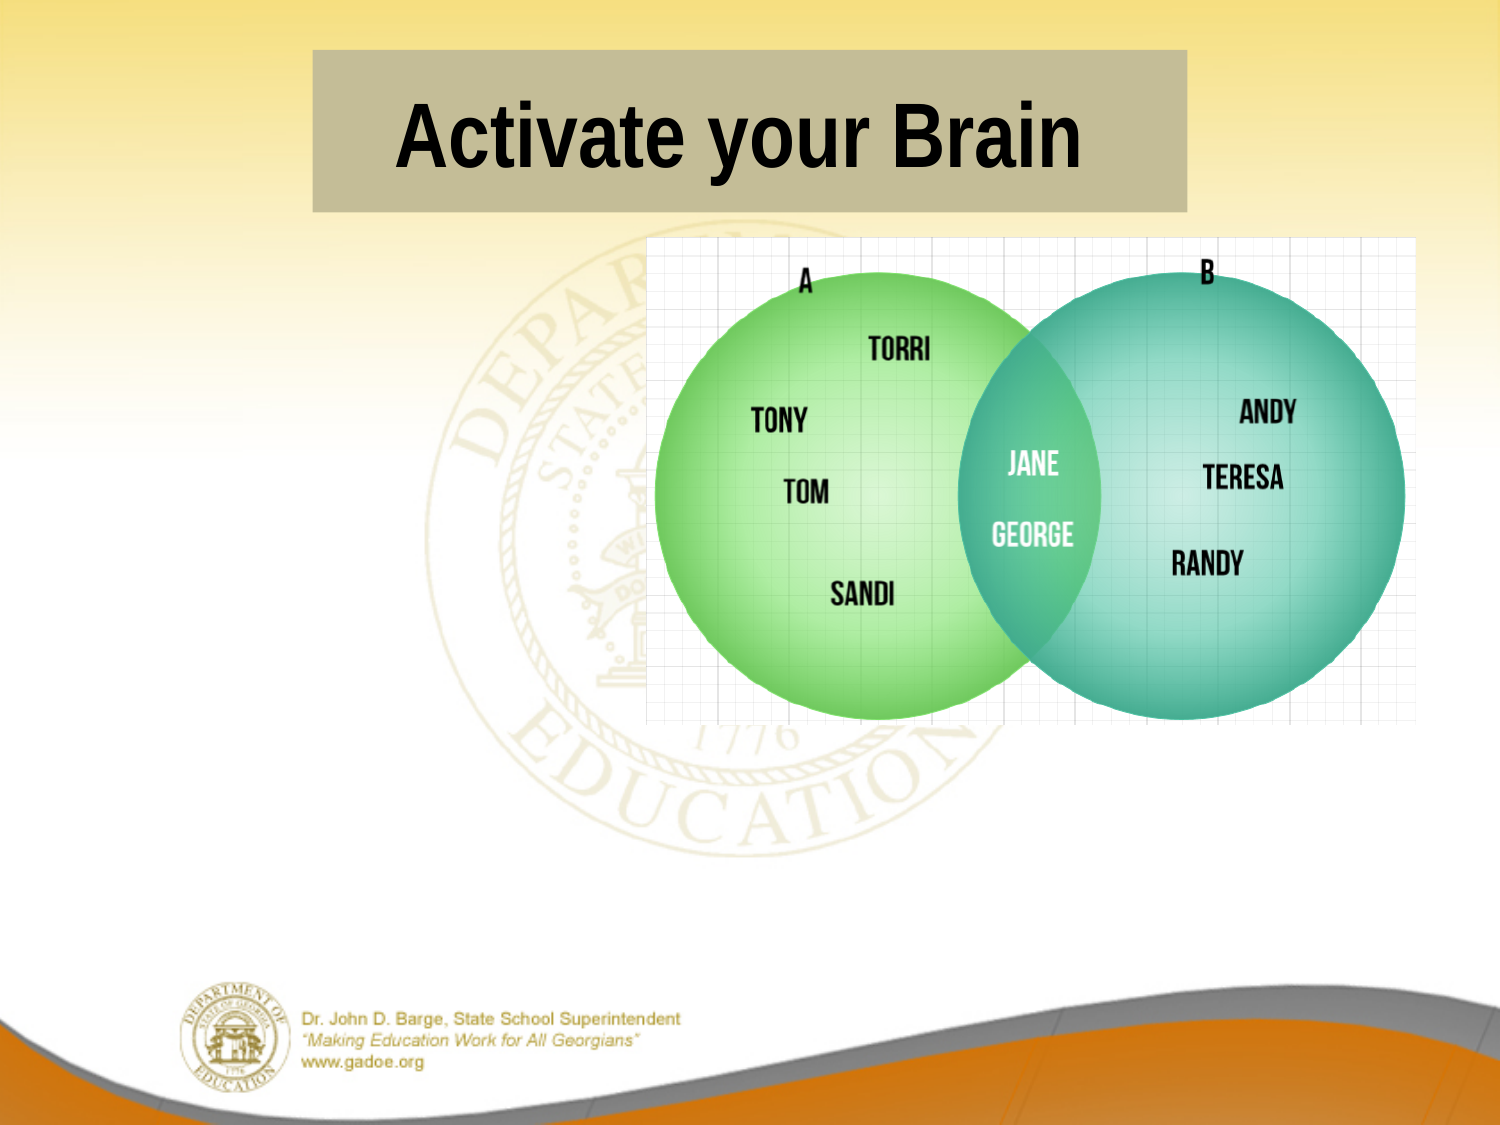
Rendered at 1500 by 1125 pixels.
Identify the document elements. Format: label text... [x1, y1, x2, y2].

text_box Activate your Brain [312, 49, 1188, 213]
picture [0, 0, 1500, 1125]
